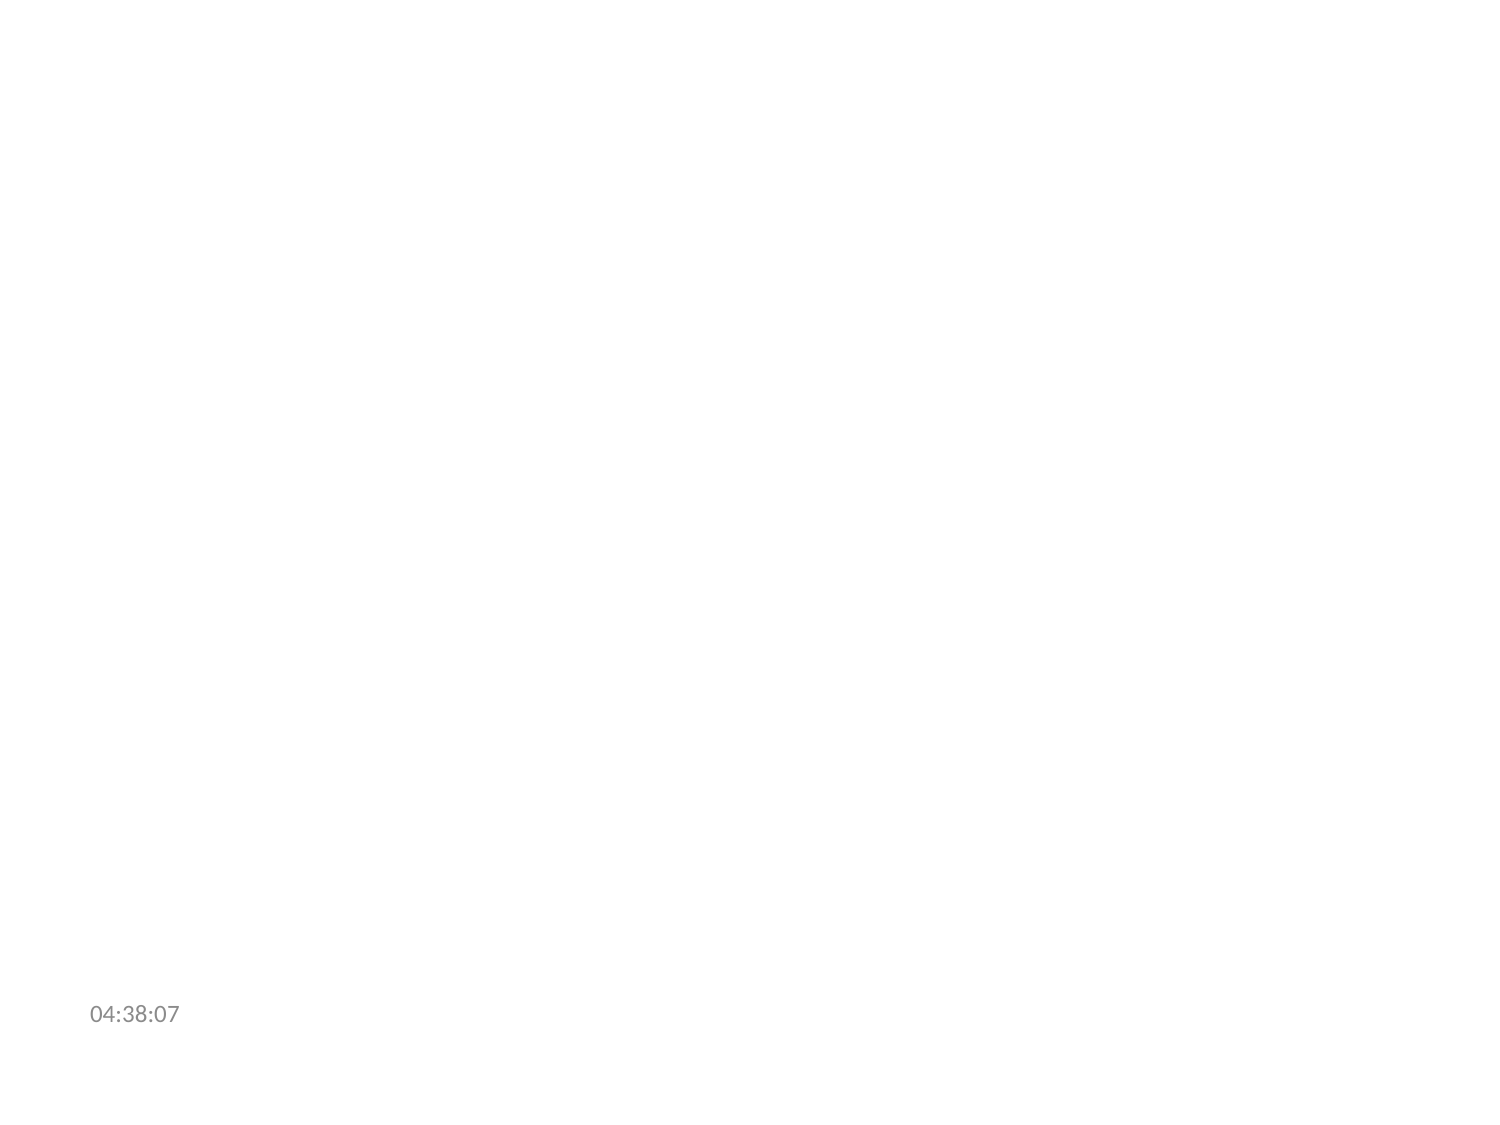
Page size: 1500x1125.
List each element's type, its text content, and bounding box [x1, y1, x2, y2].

text_box 15:35:09 [75, 982, 425, 1043]
